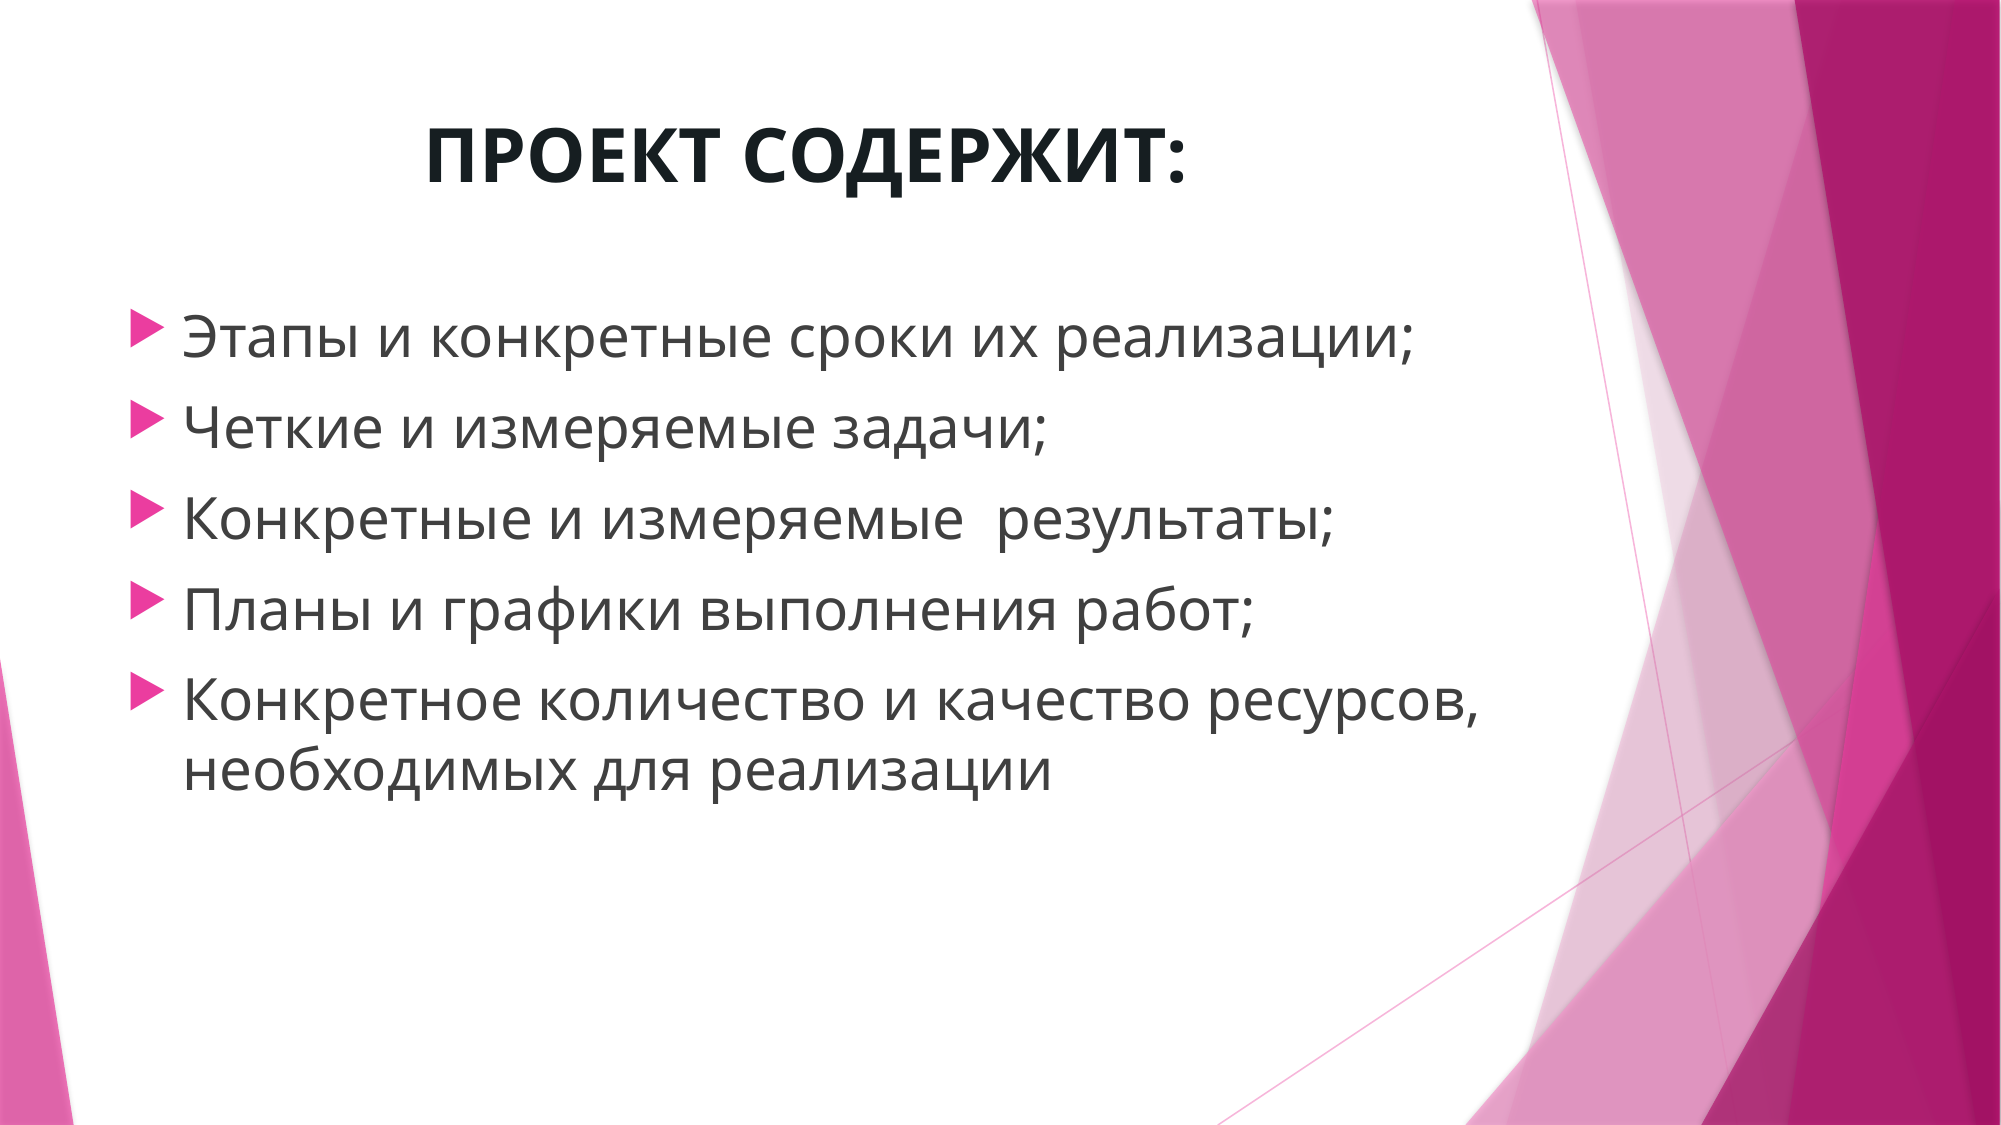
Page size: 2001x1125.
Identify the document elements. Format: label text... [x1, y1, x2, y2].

list Этапы и конкретные сроки их реализации; Четкие и измеряемые задачи; Конкретные и измеряемые результаты; Планы и графики выполнения работ; Конкретное количество и качество ресурсов, необходимых для реализации [111, 291, 1522, 1029]
title ПРОЕКТ СОДЕРЖИТ: [111, 99, 1522, 291]
